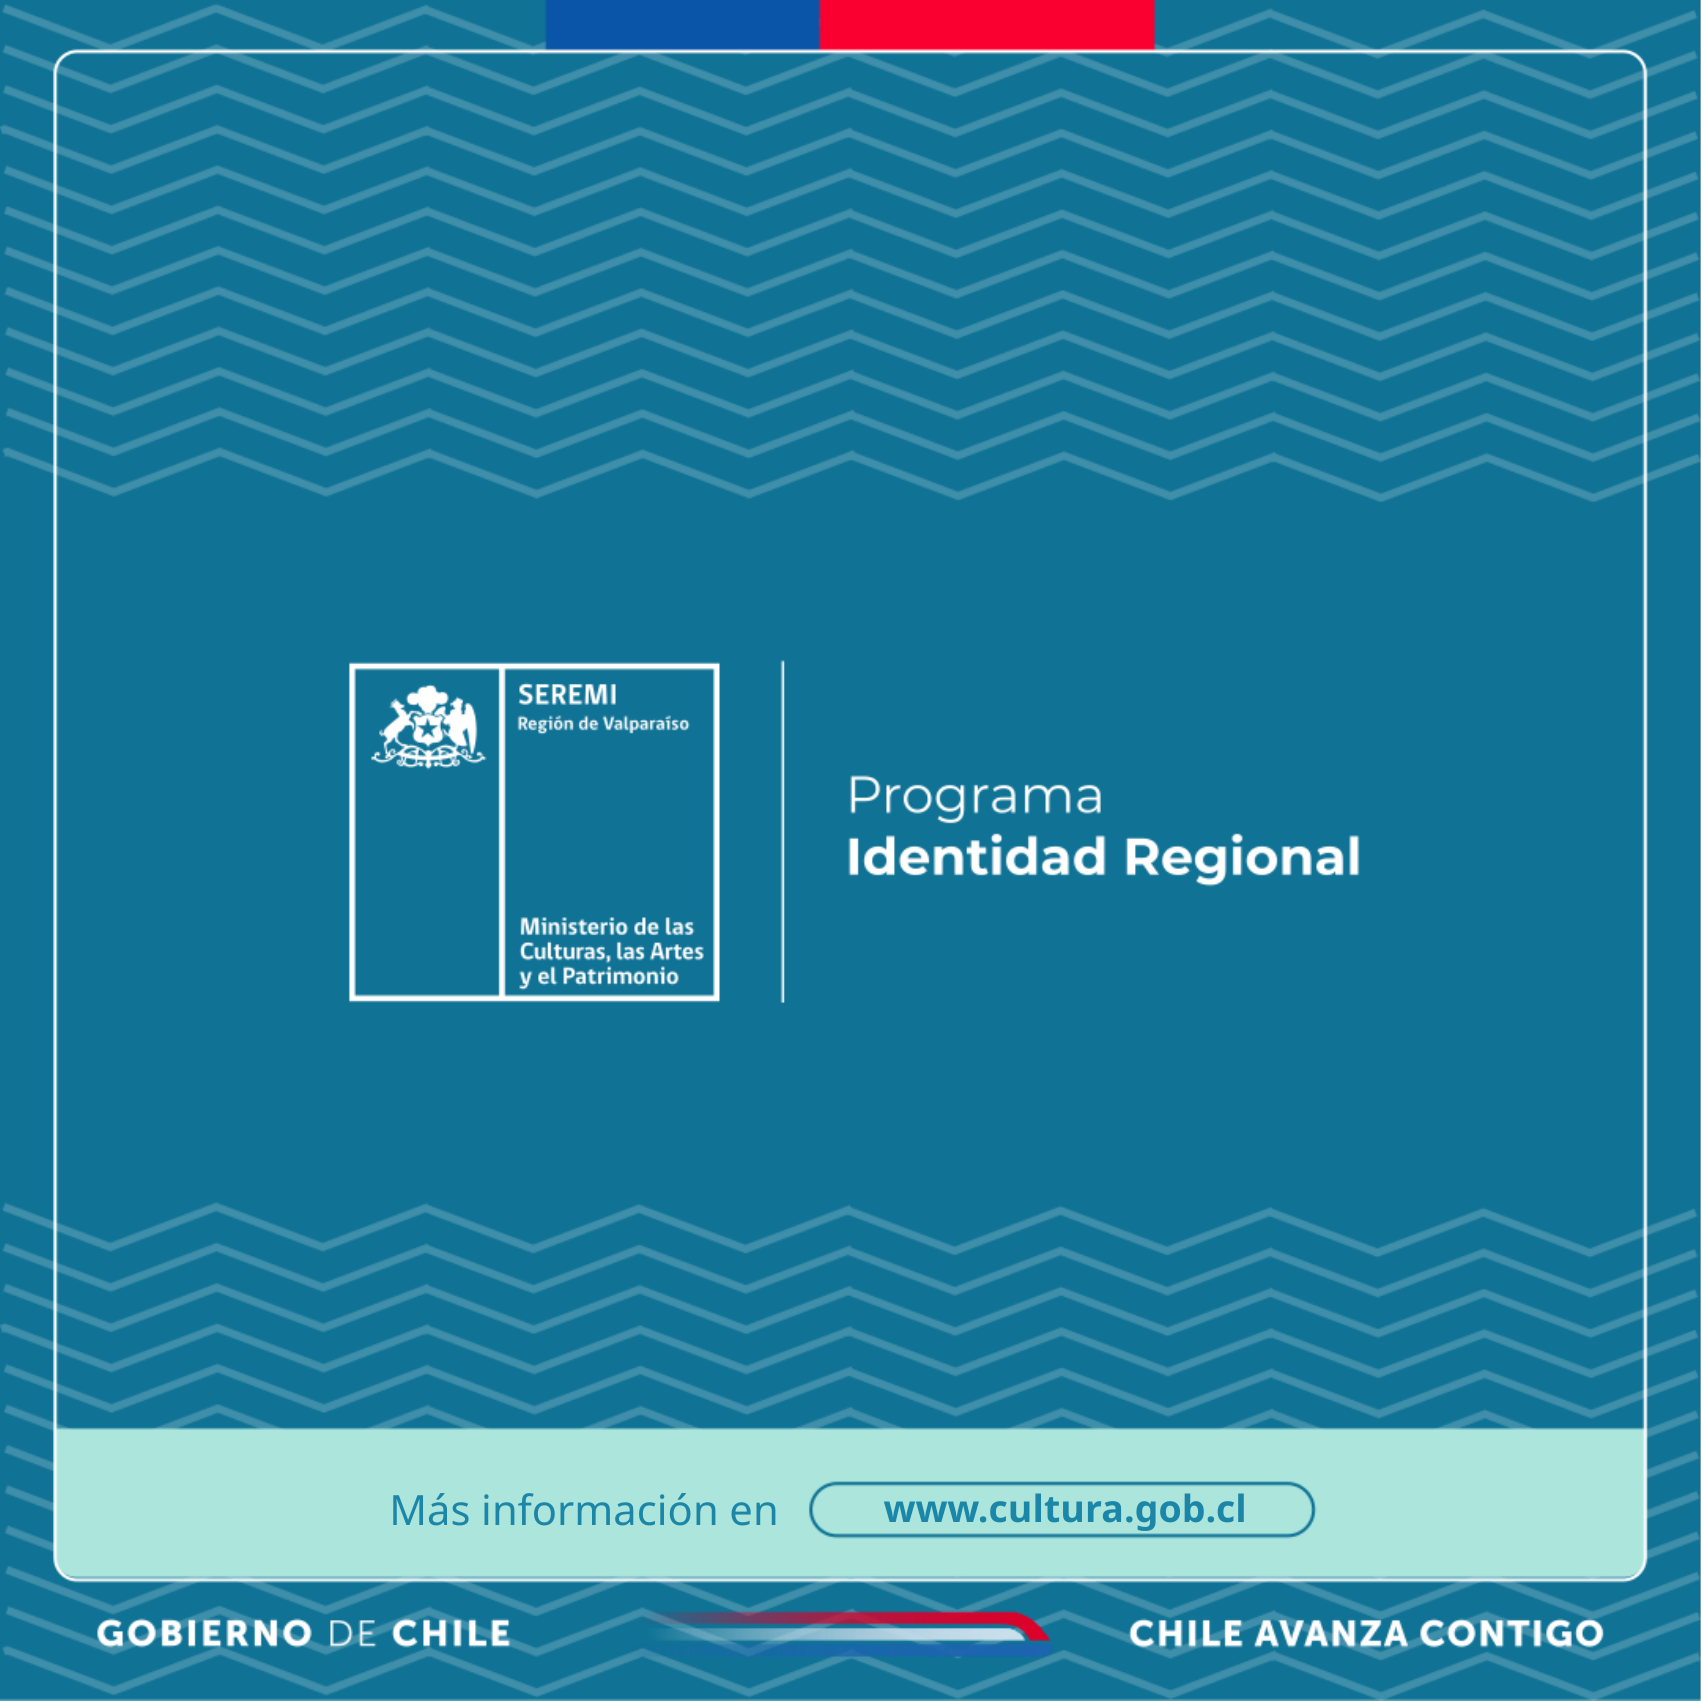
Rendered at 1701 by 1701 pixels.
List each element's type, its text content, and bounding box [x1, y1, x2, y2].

text_box Más información en [374, 1476, 794, 1542]
text_box www.cultura.gob.cl [868, 1478, 1263, 1538]
